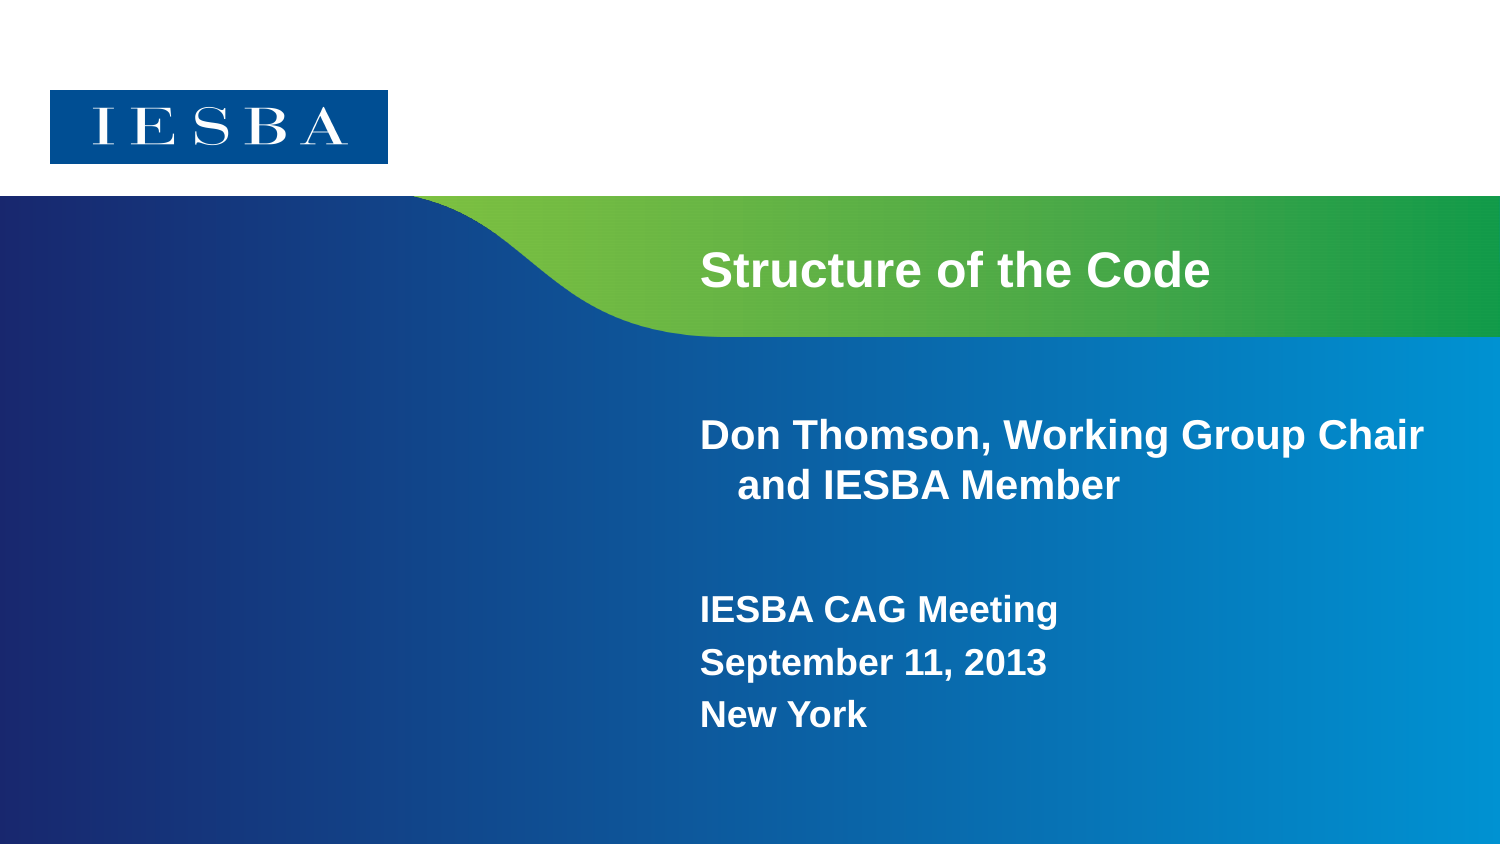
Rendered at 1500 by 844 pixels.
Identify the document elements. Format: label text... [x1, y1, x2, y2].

subtitle Don Thomson, Working Group Chair and IESBA Member IESBA CAG Meeting September 11, 2013 New York [699, 407, 1450, 760]
picture [50, 90, 388, 164]
picture [412, 196, 1500, 337]
title Structure of the Code [699, 206, 1463, 329]
